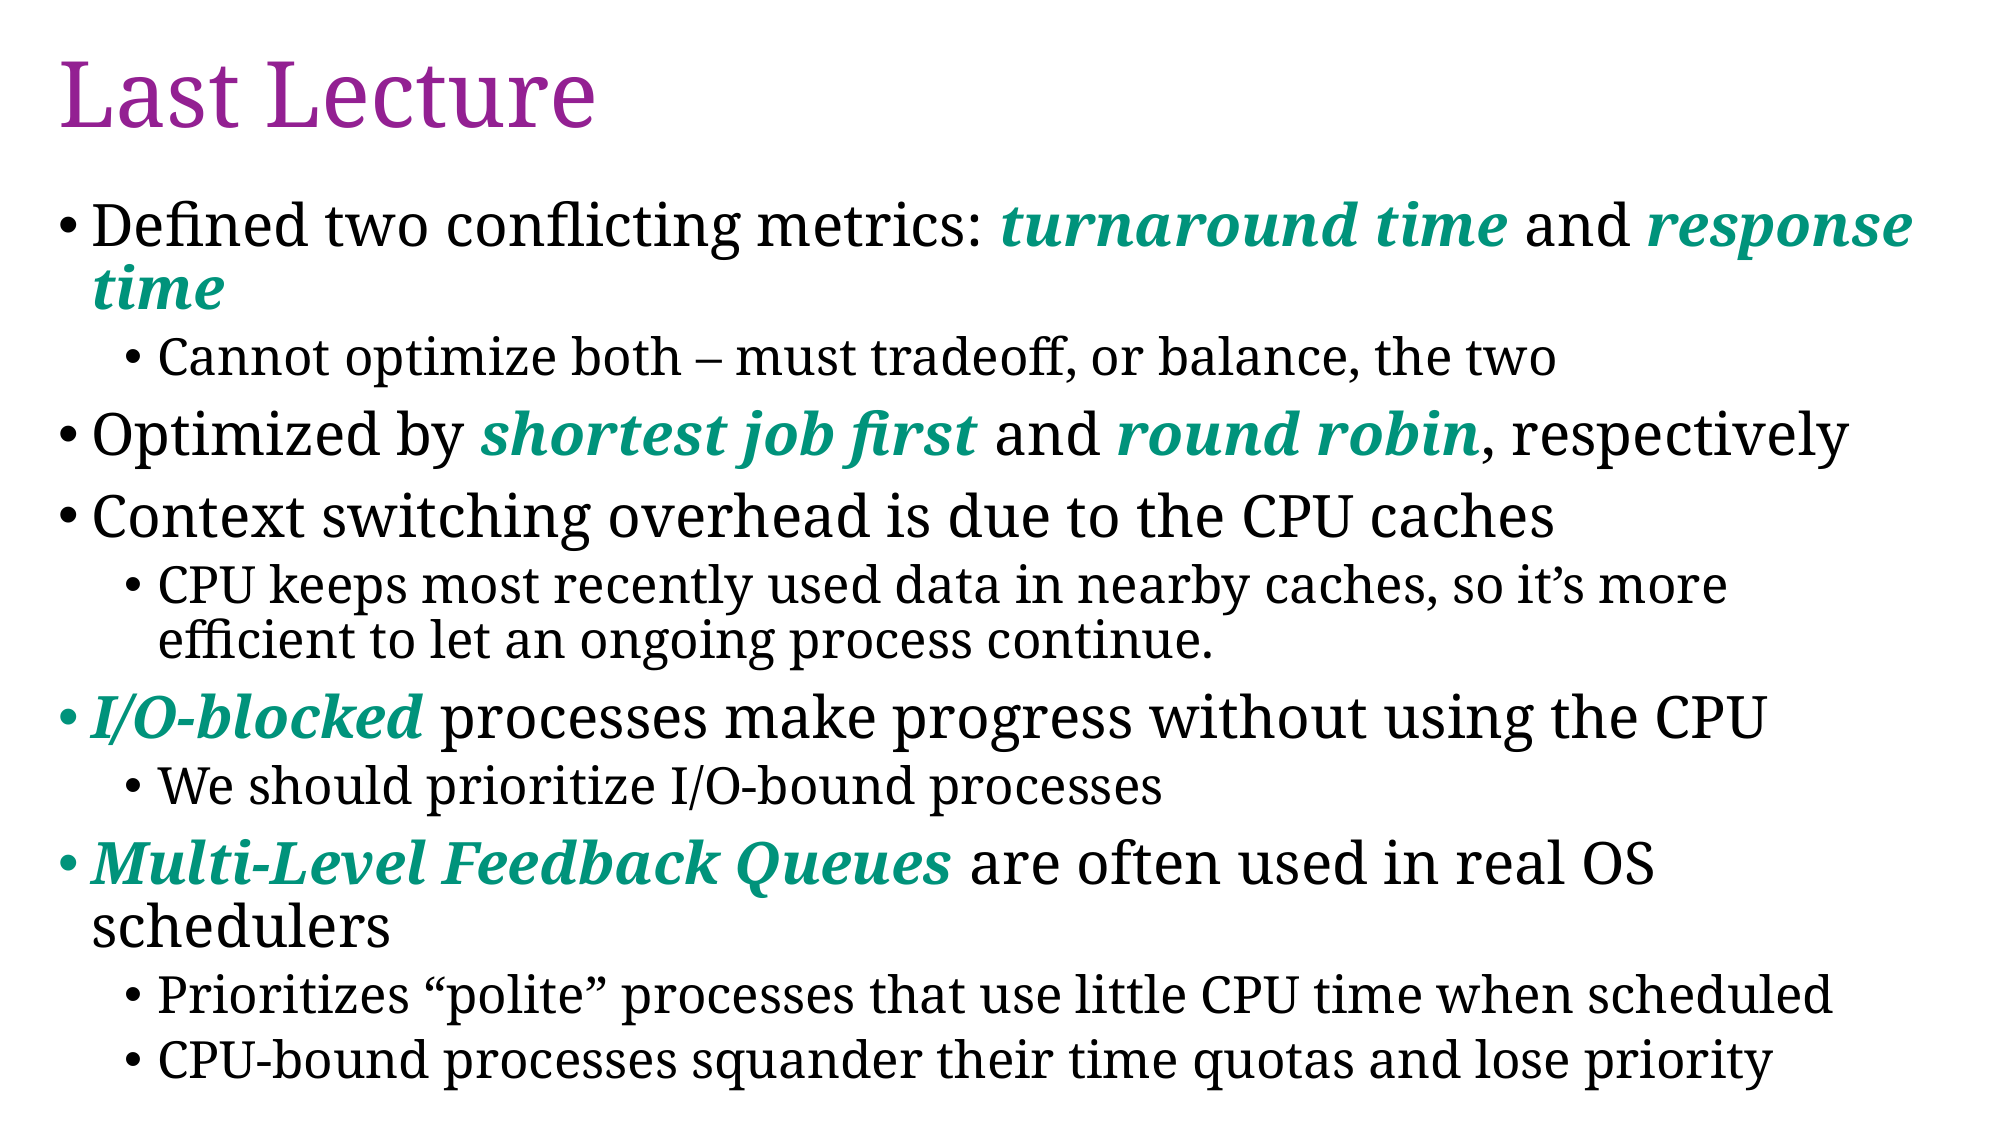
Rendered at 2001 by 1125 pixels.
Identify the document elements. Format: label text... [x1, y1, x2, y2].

title Last Lecture [43, 25, 1953, 171]
list Defined two conflicting metrics: turnaround time and response time Cannot optimize both – must tradeoff, or balance, the two Optimized by shortest job first and round robin, respectively Context switching overhead is due to the CPU caches CPU keeps most recently used data in nearby caches, so it’s more efficient to let an ongoing process continue. I/O-blocked processes make progress without using the CPU We should prioritize I/O-bound processes Multi-Level Feedback Queues are often used in real OS schedulers Prioritizes “polite” processes that use little CPU time when scheduled CPU-bound processes squander their time quotas and lose priority [43, 188, 1953, 1106]
